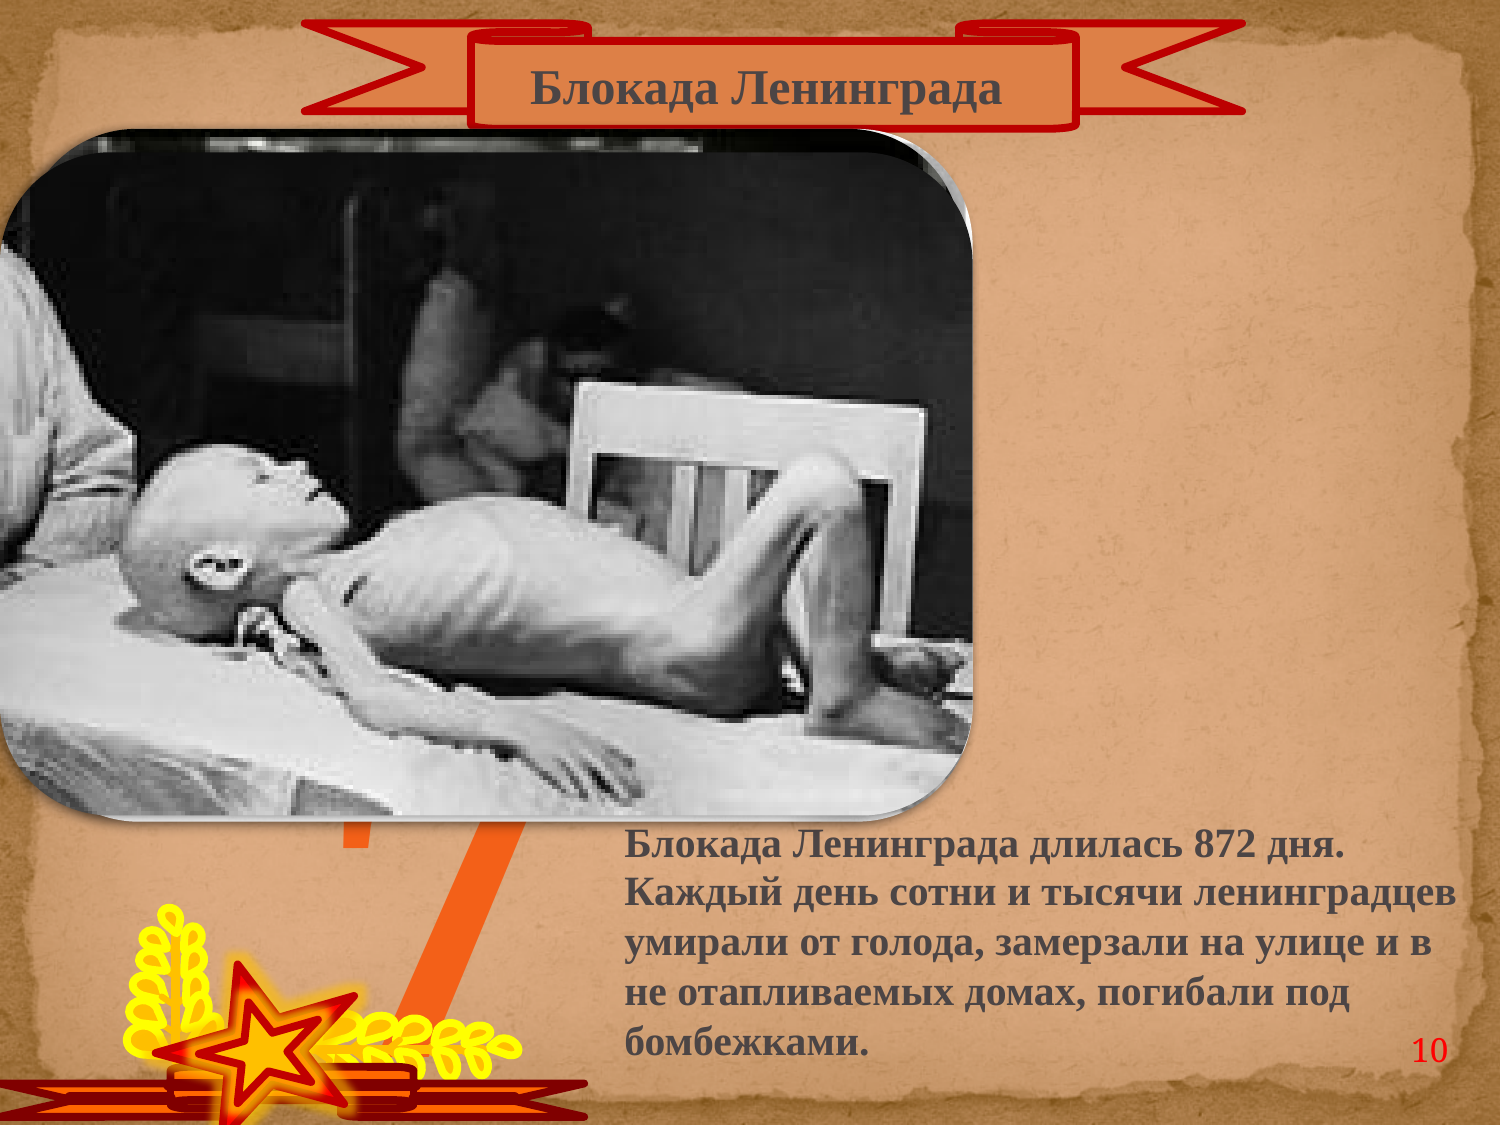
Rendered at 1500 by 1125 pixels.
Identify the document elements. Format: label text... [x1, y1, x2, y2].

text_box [0, 824, 680, 1125]
picture [0, 128, 973, 822]
text_box Каждый день сотни и тысячи ленинградцев умирали от голода, замерзали на улице и в не отапливаемых домах, погибали под бомбежками. [685, 856, 1500, 1072]
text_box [304, 23, 1243, 184]
slide_number 10 [1379, 1014, 1480, 1089]
text_box Блокада Ленинграда длилась 872 дня. [685, 808, 1500, 856]
